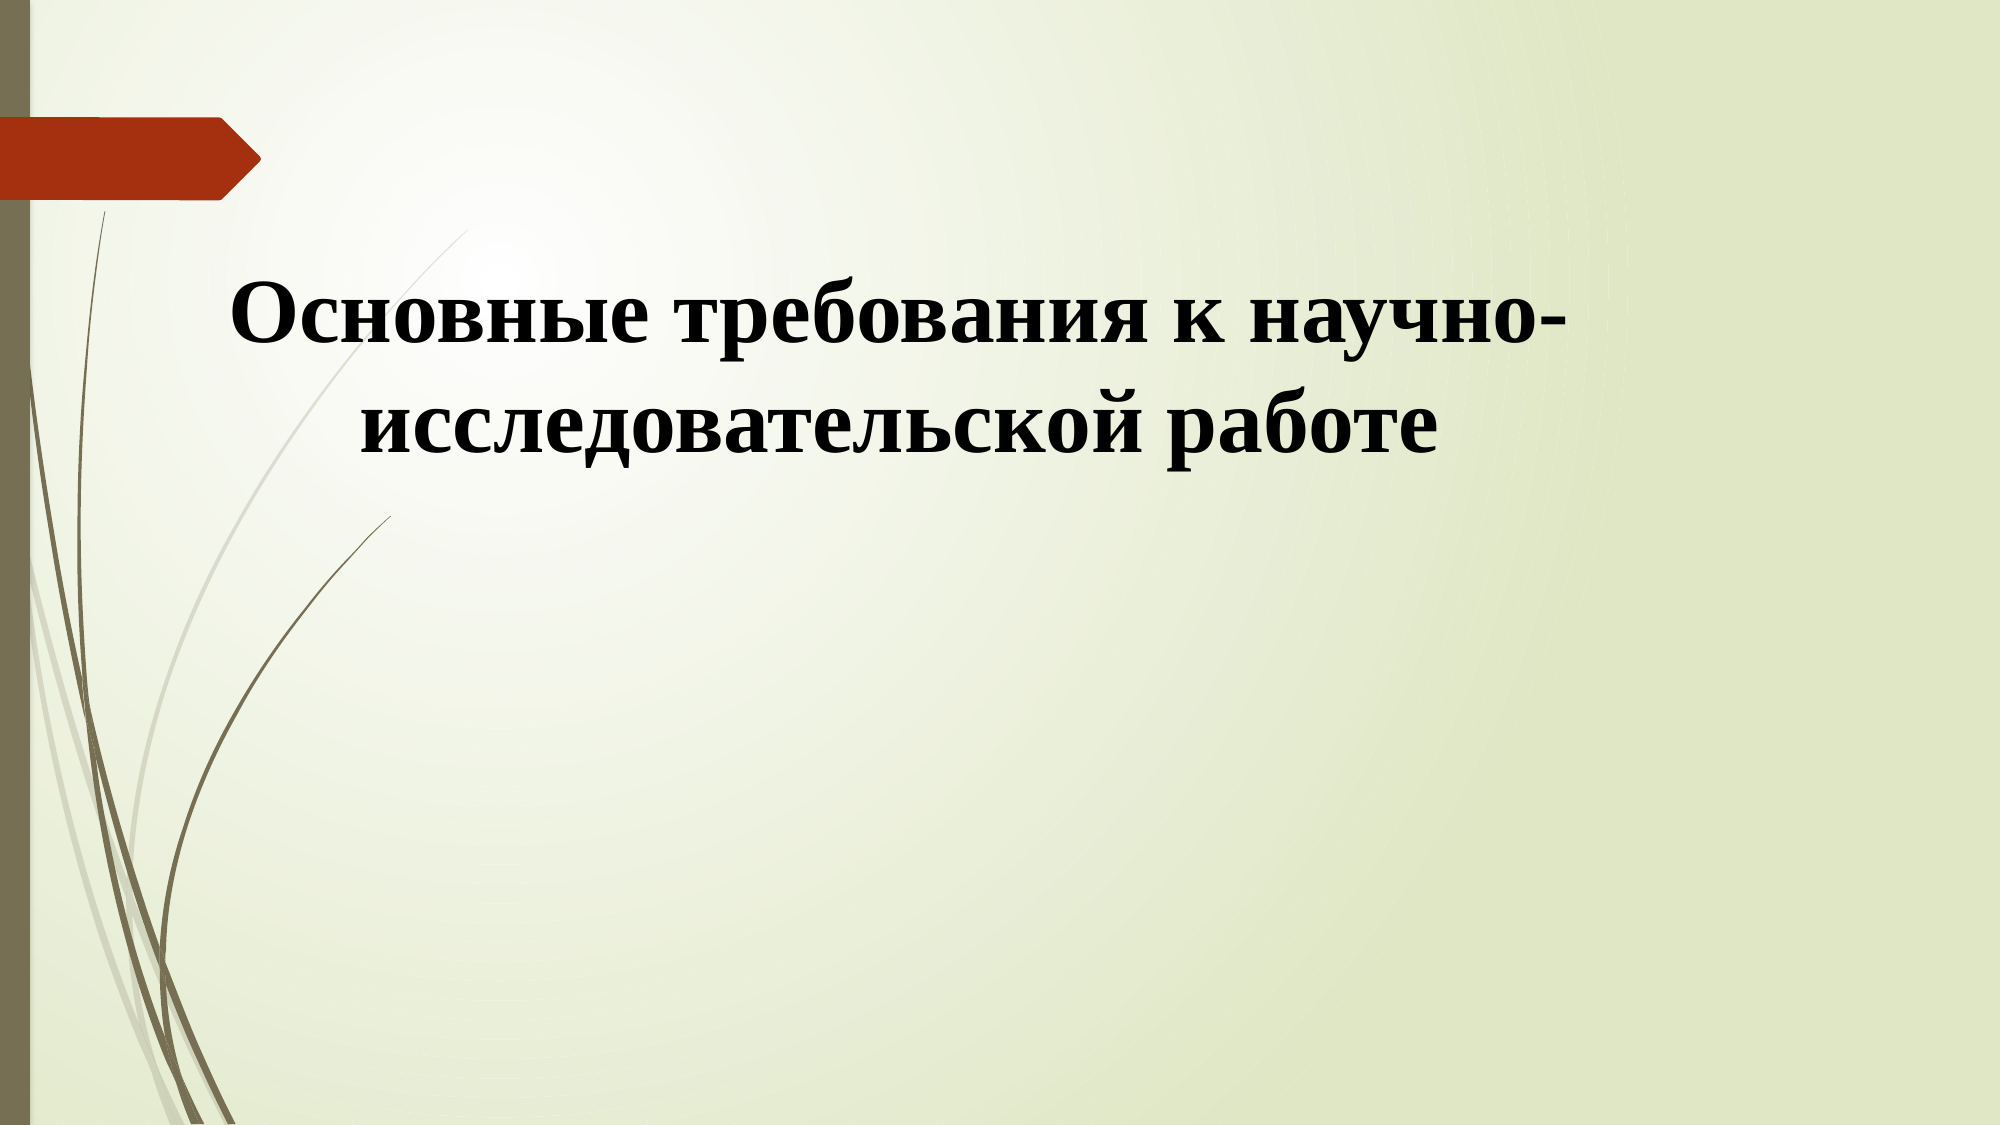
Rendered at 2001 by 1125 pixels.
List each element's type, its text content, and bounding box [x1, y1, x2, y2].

title Основные требования к научно-исследовательской работе [194, 240, 1605, 591]
